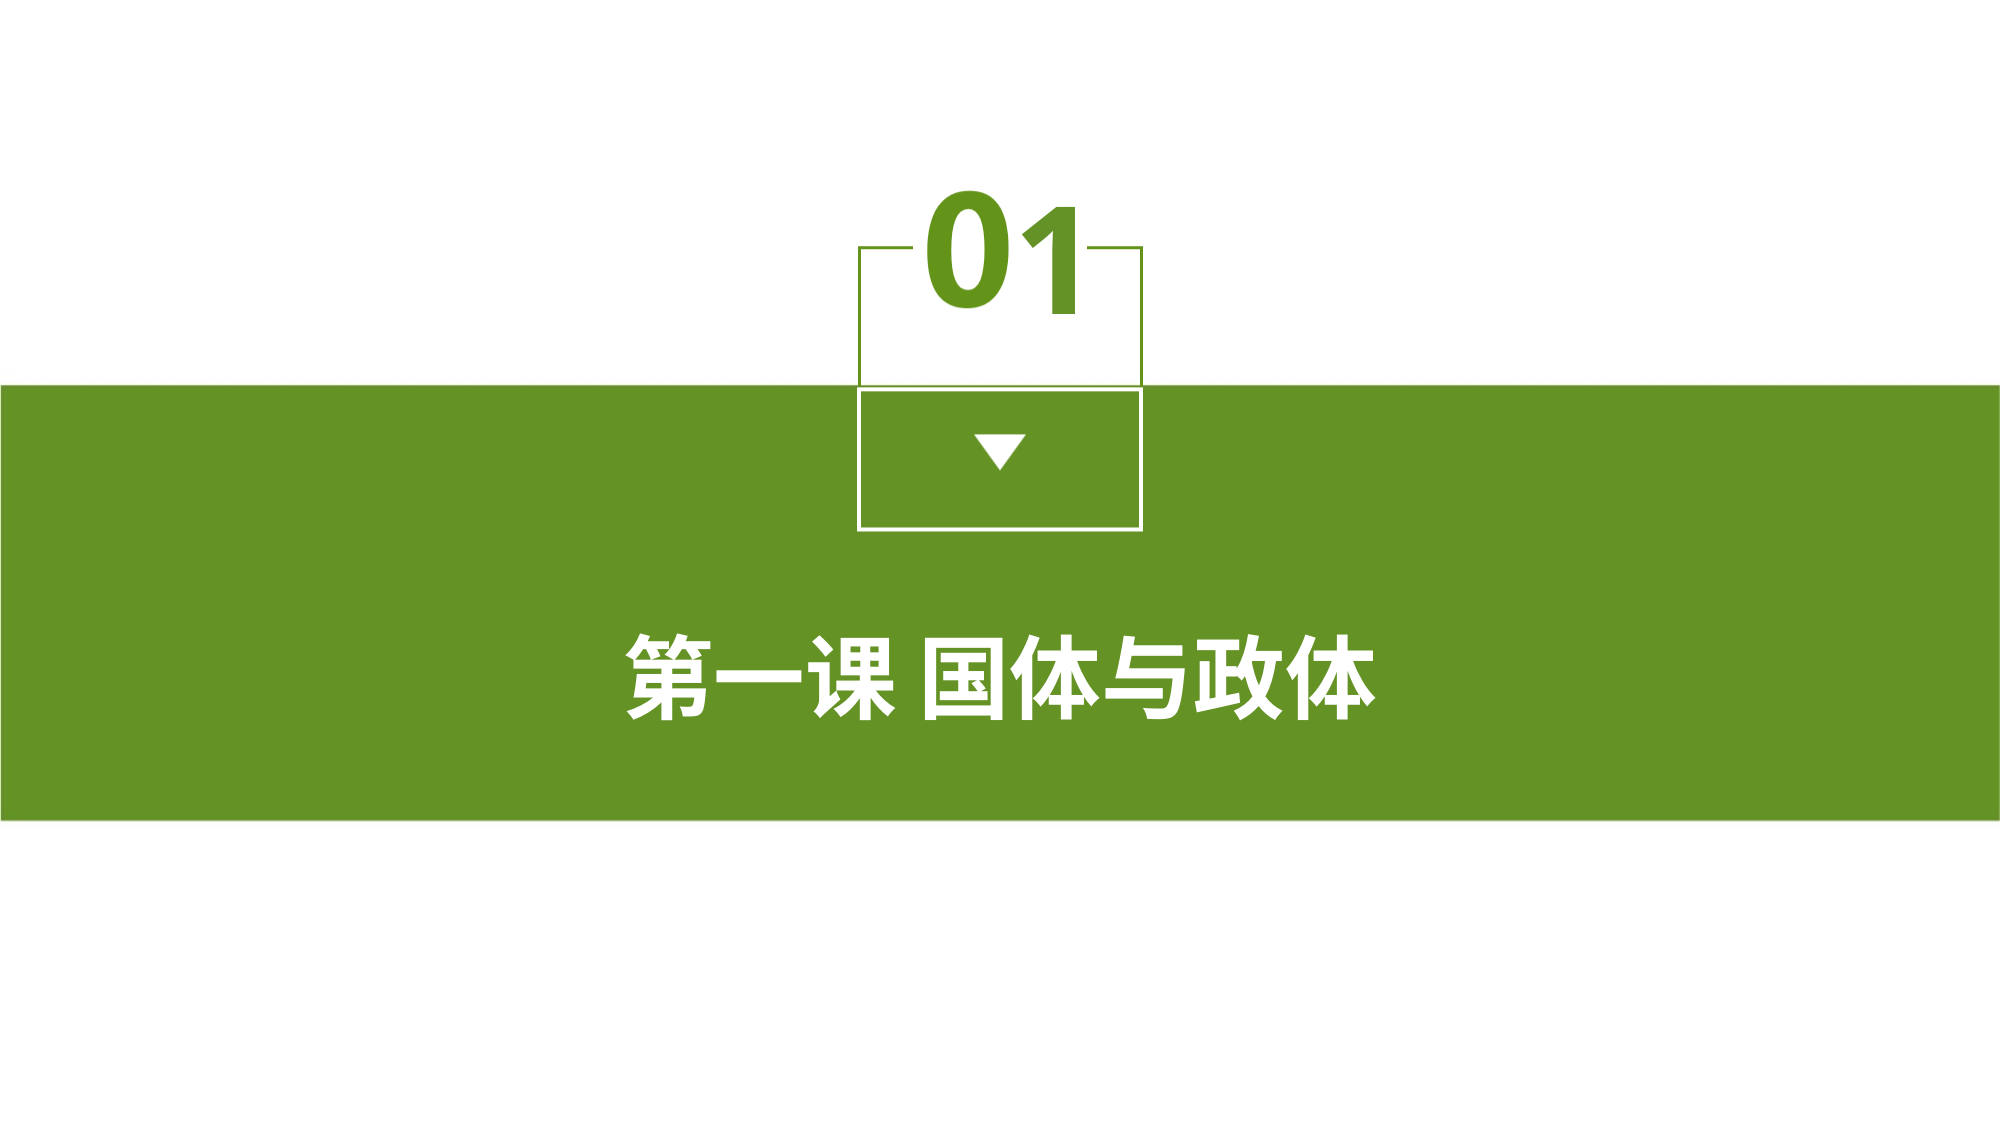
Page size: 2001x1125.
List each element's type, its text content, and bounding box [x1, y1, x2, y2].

picture [0, 0, 2000, 611]
text_box 1 [1013, 156, 1173, 353]
picture [0, 738, 2000, 1125]
text_box 第一课 国体与政体 [0, 611, 2000, 738]
